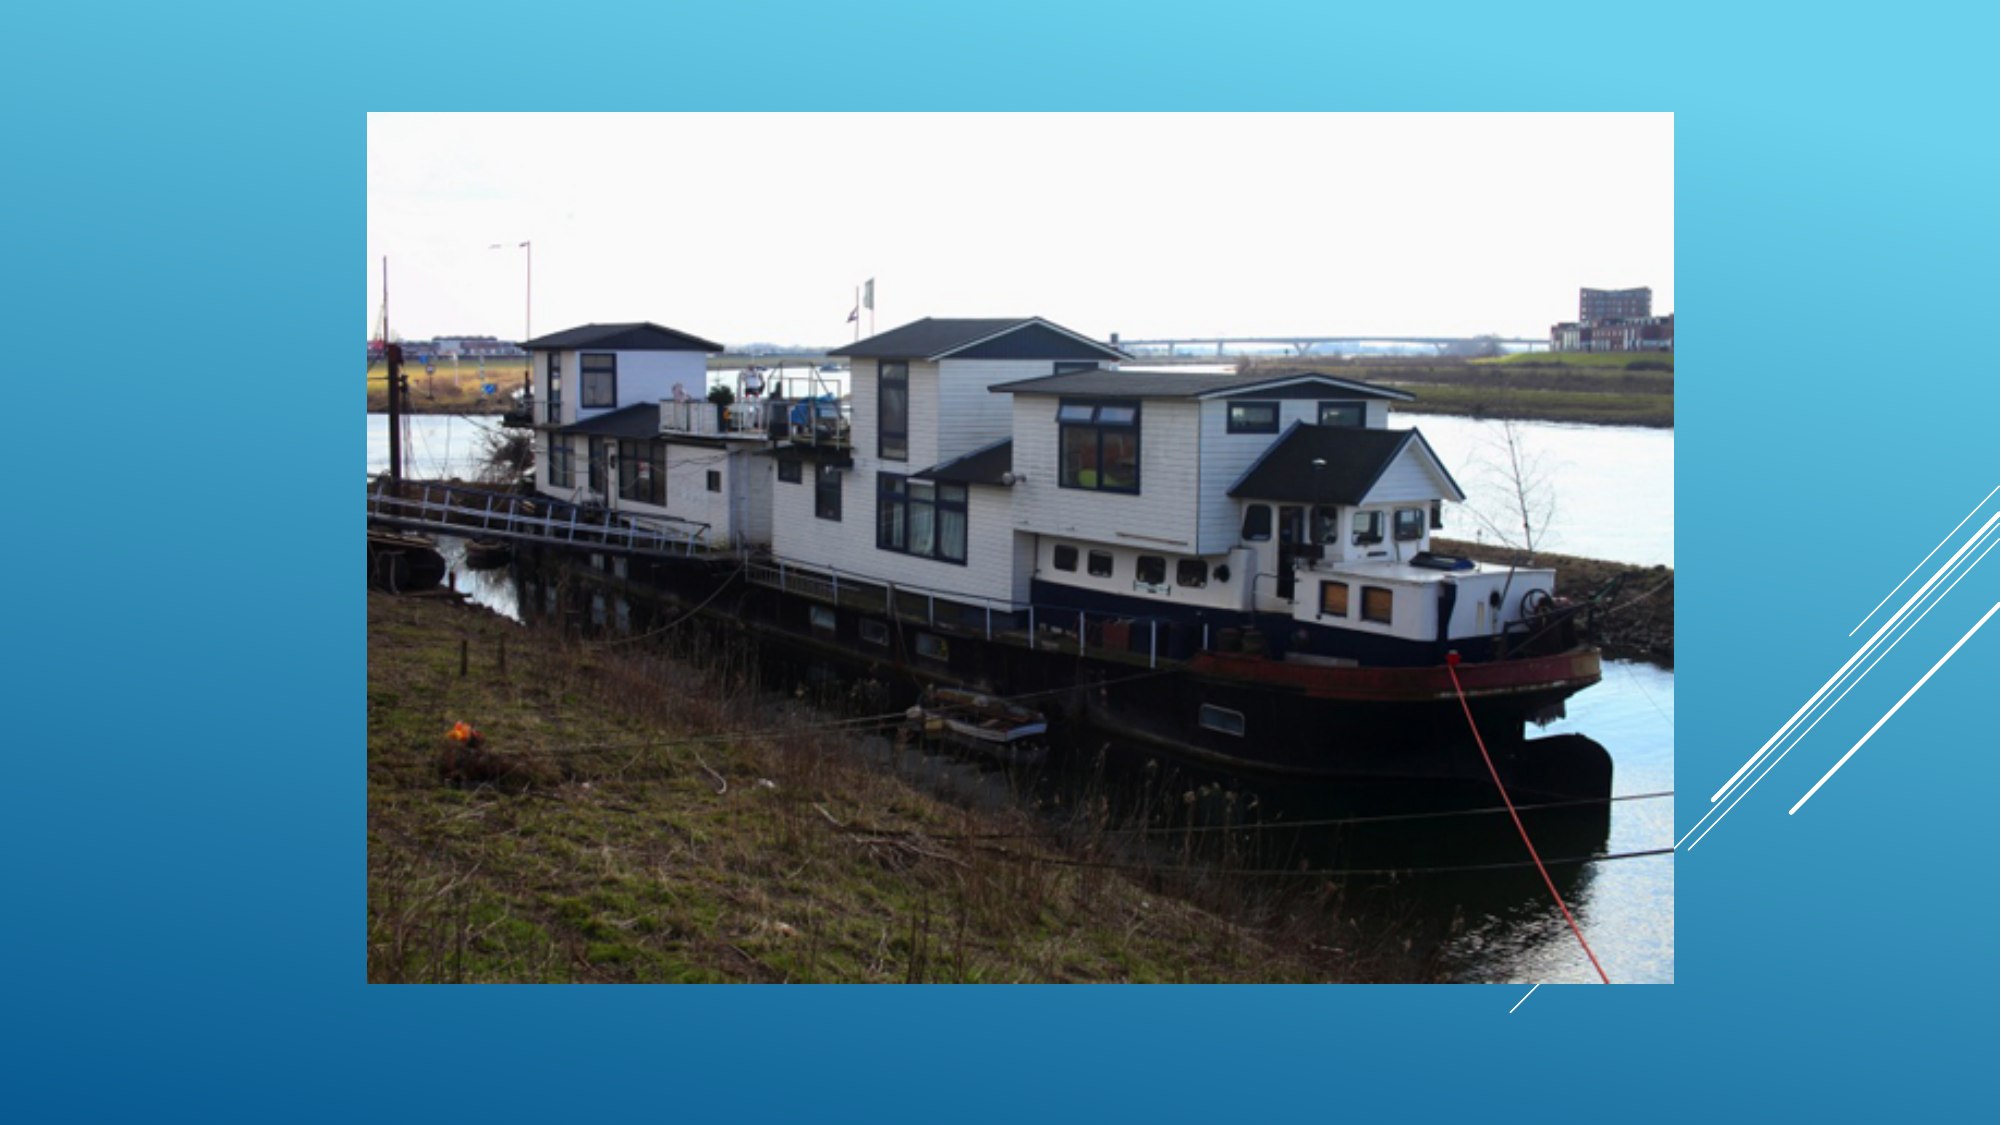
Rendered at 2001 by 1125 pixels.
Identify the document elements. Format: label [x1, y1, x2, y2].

list [367, 112, 1674, 984]
